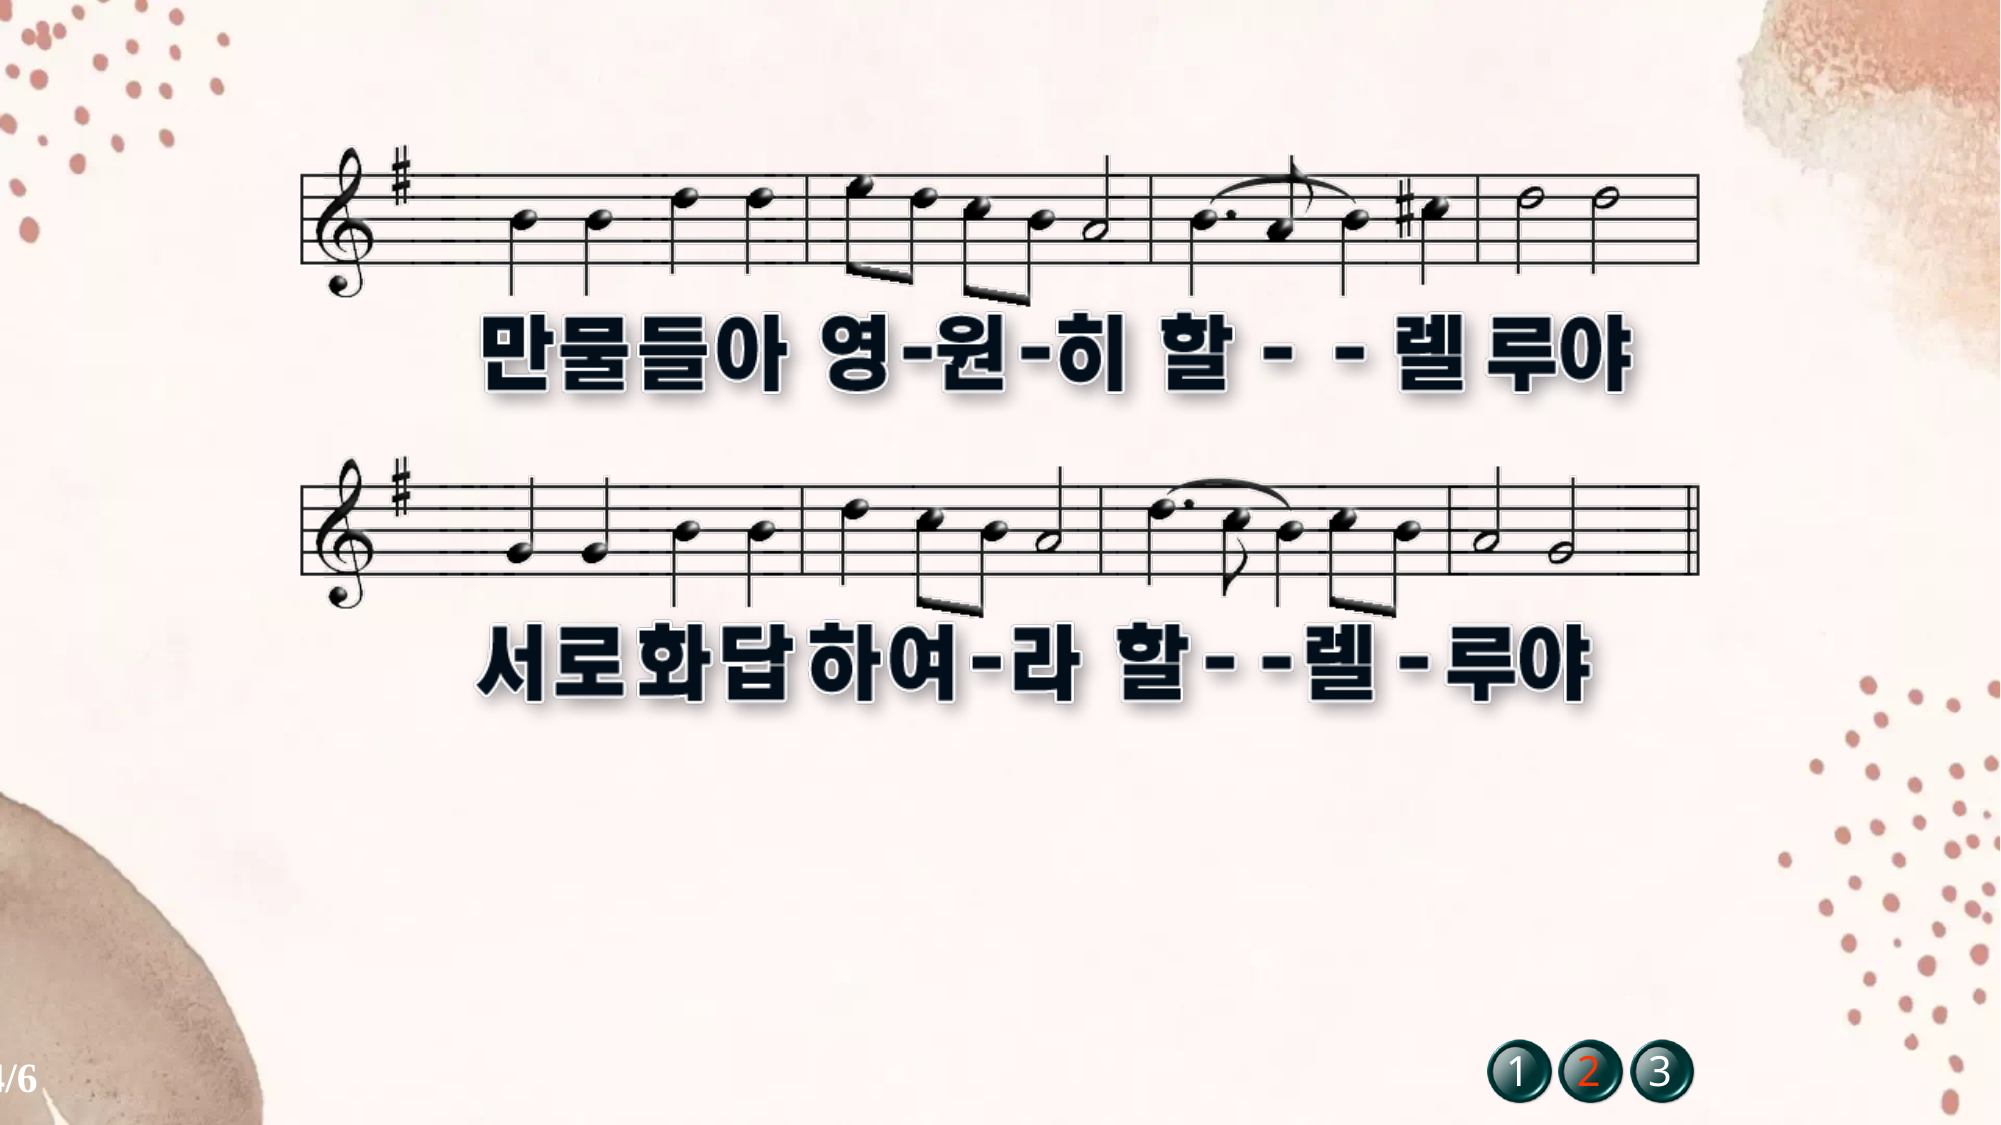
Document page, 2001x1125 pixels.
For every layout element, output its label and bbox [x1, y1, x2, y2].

picture [0, 0, 2001, 1125]
text_box [1484, 1035, 1555, 1106]
text_box [1627, 1035, 1697, 1106]
text_box [1555, 1035, 1626, 1106]
